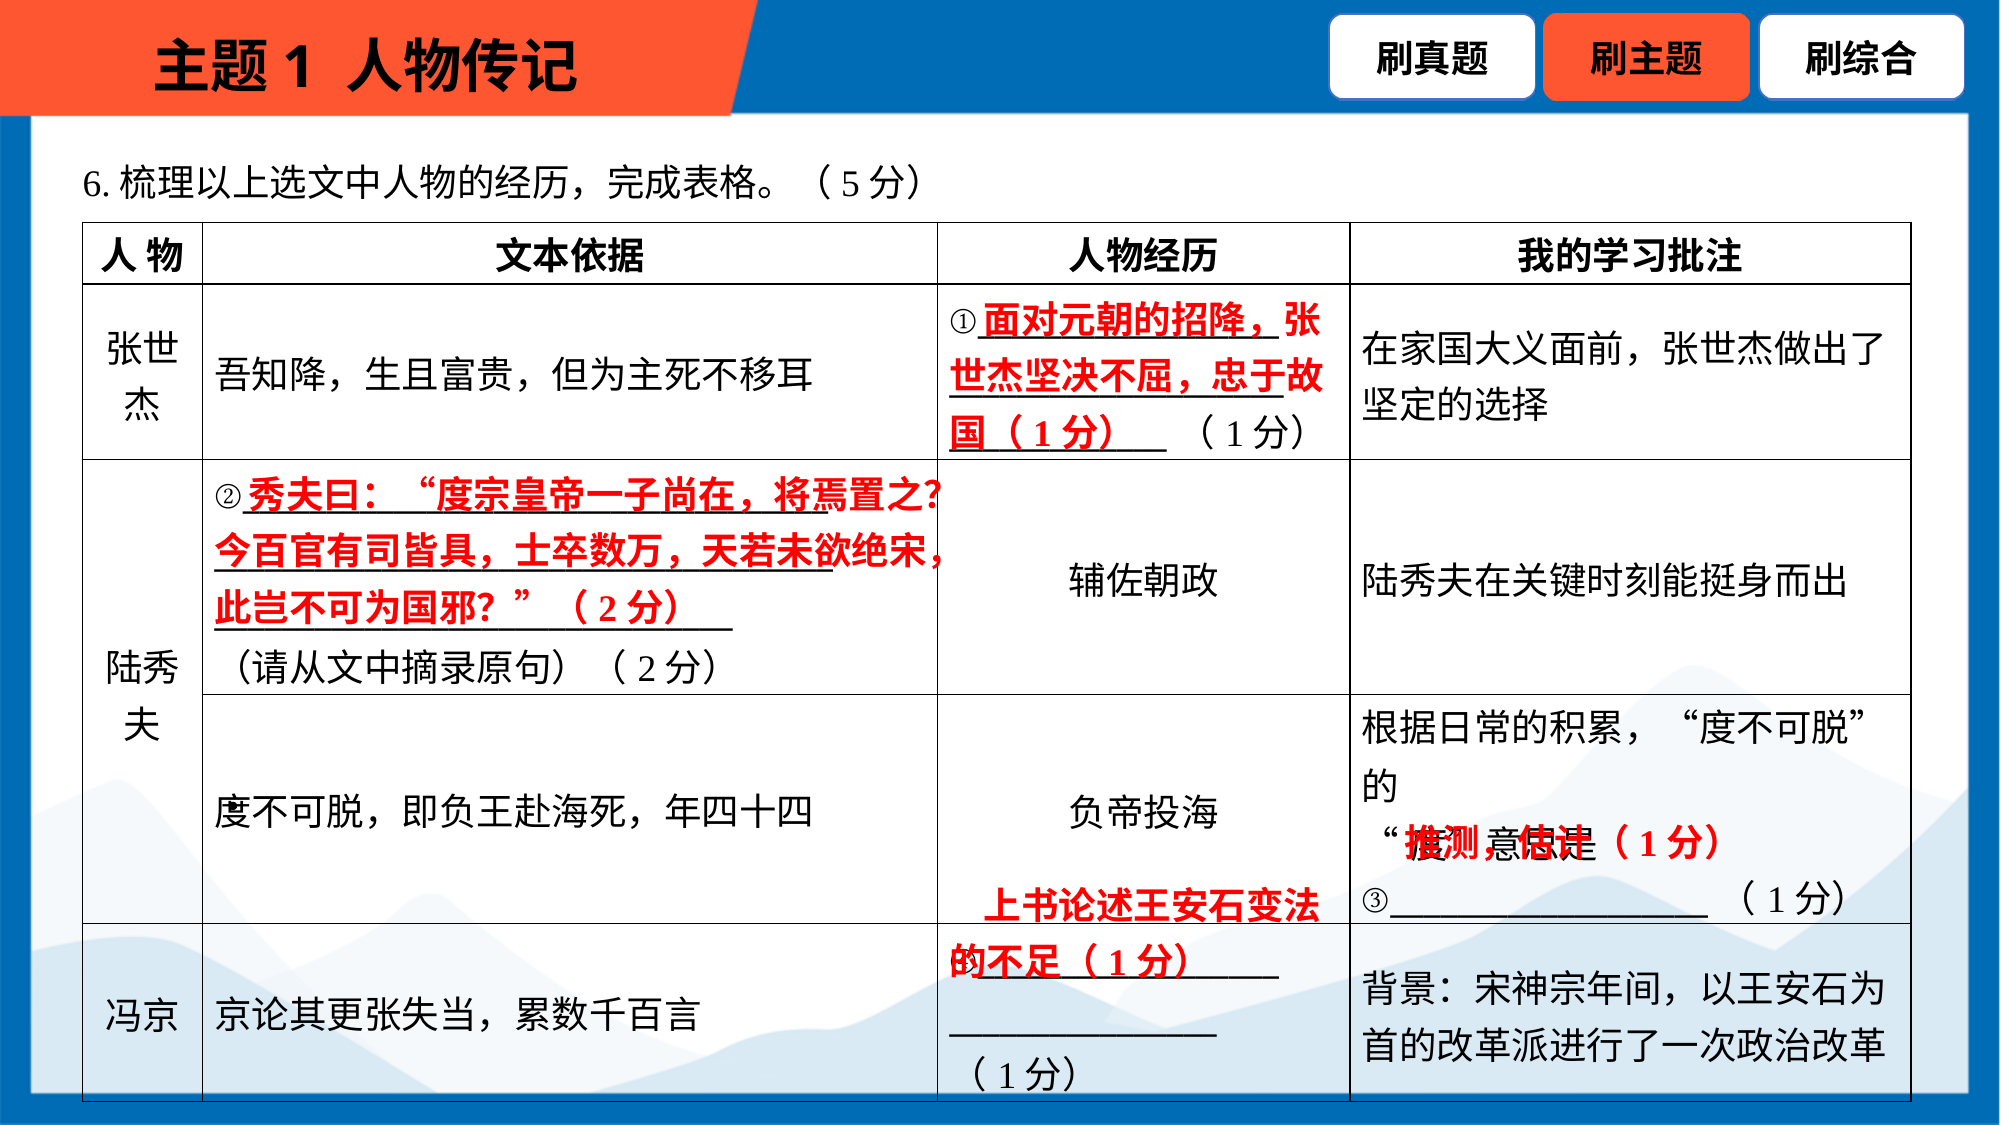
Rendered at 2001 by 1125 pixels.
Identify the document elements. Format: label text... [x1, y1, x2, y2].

table_cell 在家国大义面前，张世杰做出了 坚定的选择 [1351, 285, 1910, 459]
table_cell 张世 杰 [83, 285, 202, 459]
table_header 文本依据 [203, 223, 937, 283]
text_box 推测，估计（1分） [1400, 807, 1747, 860]
picture [0, 0, 2000, 1125]
table_cell 辅佐朝政 [938, 460, 1349, 694]
text_box 面对元朝的招降，张世杰坚决不屈，忠于故国（1分） [949, 283, 1341, 450]
table_cell ①__________________ ____________________ _____________（1分） [938, 285, 1349, 459]
table_header 人 物 [83, 223, 202, 283]
table_cell ④__________________ ________________ （1分） [938, 924, 1349, 1101]
table_cell 度不可脱，即负王赴海死，年四十四 [203, 695, 937, 923]
table_cell 负帝投海 [938, 695, 1349, 923]
table_cell 背景：宋神宗年间，以王安石为 首的改革派进行了一次政治改革 [1351, 924, 1910, 1101]
table_header 人物经历 [938, 223, 1349, 283]
table_header 我的学习批注 [1351, 223, 1910, 283]
text_box [228, 801, 238, 811]
text_box 6.梳理以上选文中人物的经历，完成表格。（5分） [82, 147, 1917, 200]
table_cell ②___________________________________ _____________________________________ _______________________________ （请从文中摘录原句）（2分） [203, 460, 937, 694]
text_box 上书论述王安石变法的不足（1分） [949, 870, 1341, 979]
table_cell 冯京 [83, 924, 202, 1101]
table_cell 陆秀夫在关键时刻能挺身而出 [1351, 460, 1910, 694]
table_cell 陆秀 夫 [83, 460, 202, 923]
table_cell 根据日常的积累，“度不可脱”的 “度”意思是 ③___________________（1分） [1351, 695, 1910, 923]
table_cell 京论其更张失当，累数千百言 [203, 924, 937, 1101]
text_box 秀夫曰：“度宗皇帝一子尚在，将焉置之？今百官有司皆具，士卒数万，天若未欲绝宋，此岂不可为国邪？”（2分） [214, 458, 929, 625]
table_cell 吾知降，生且富贵，但为主死不移耳 [203, 285, 937, 459]
